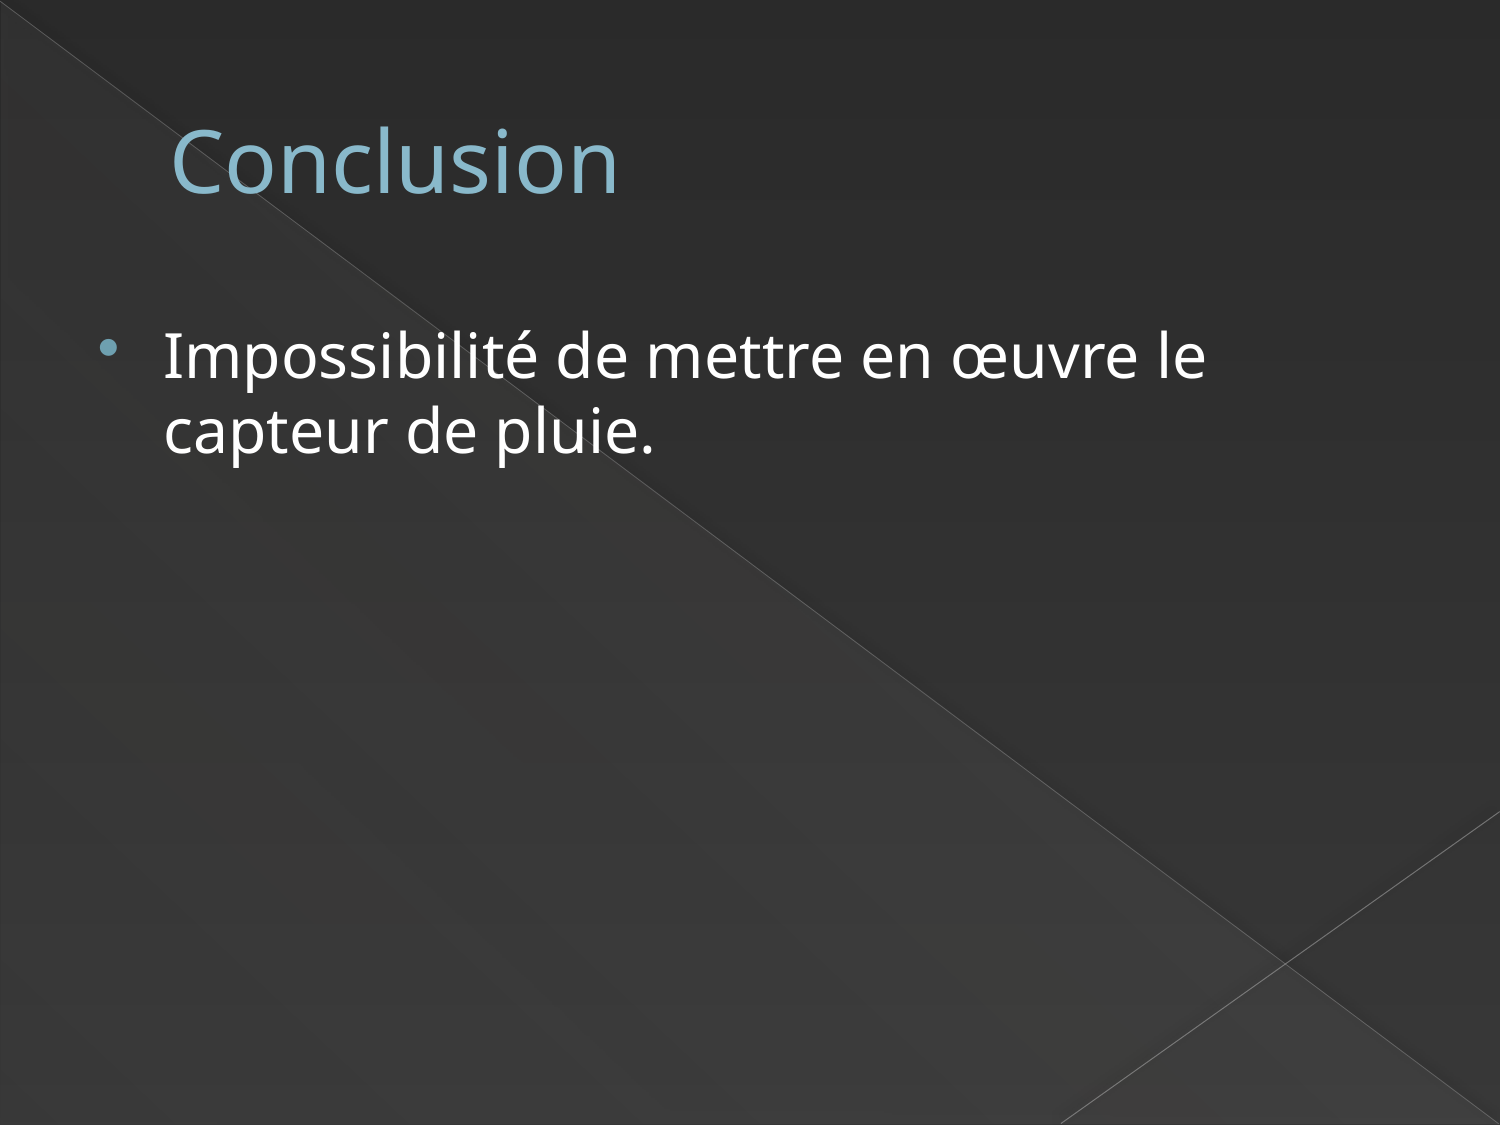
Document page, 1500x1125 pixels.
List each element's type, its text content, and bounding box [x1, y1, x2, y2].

title Conclusion [75, 43, 1425, 274]
list Impossibilité de mettre en œuvre le capteur de pluie. [75, 308, 1425, 1059]
